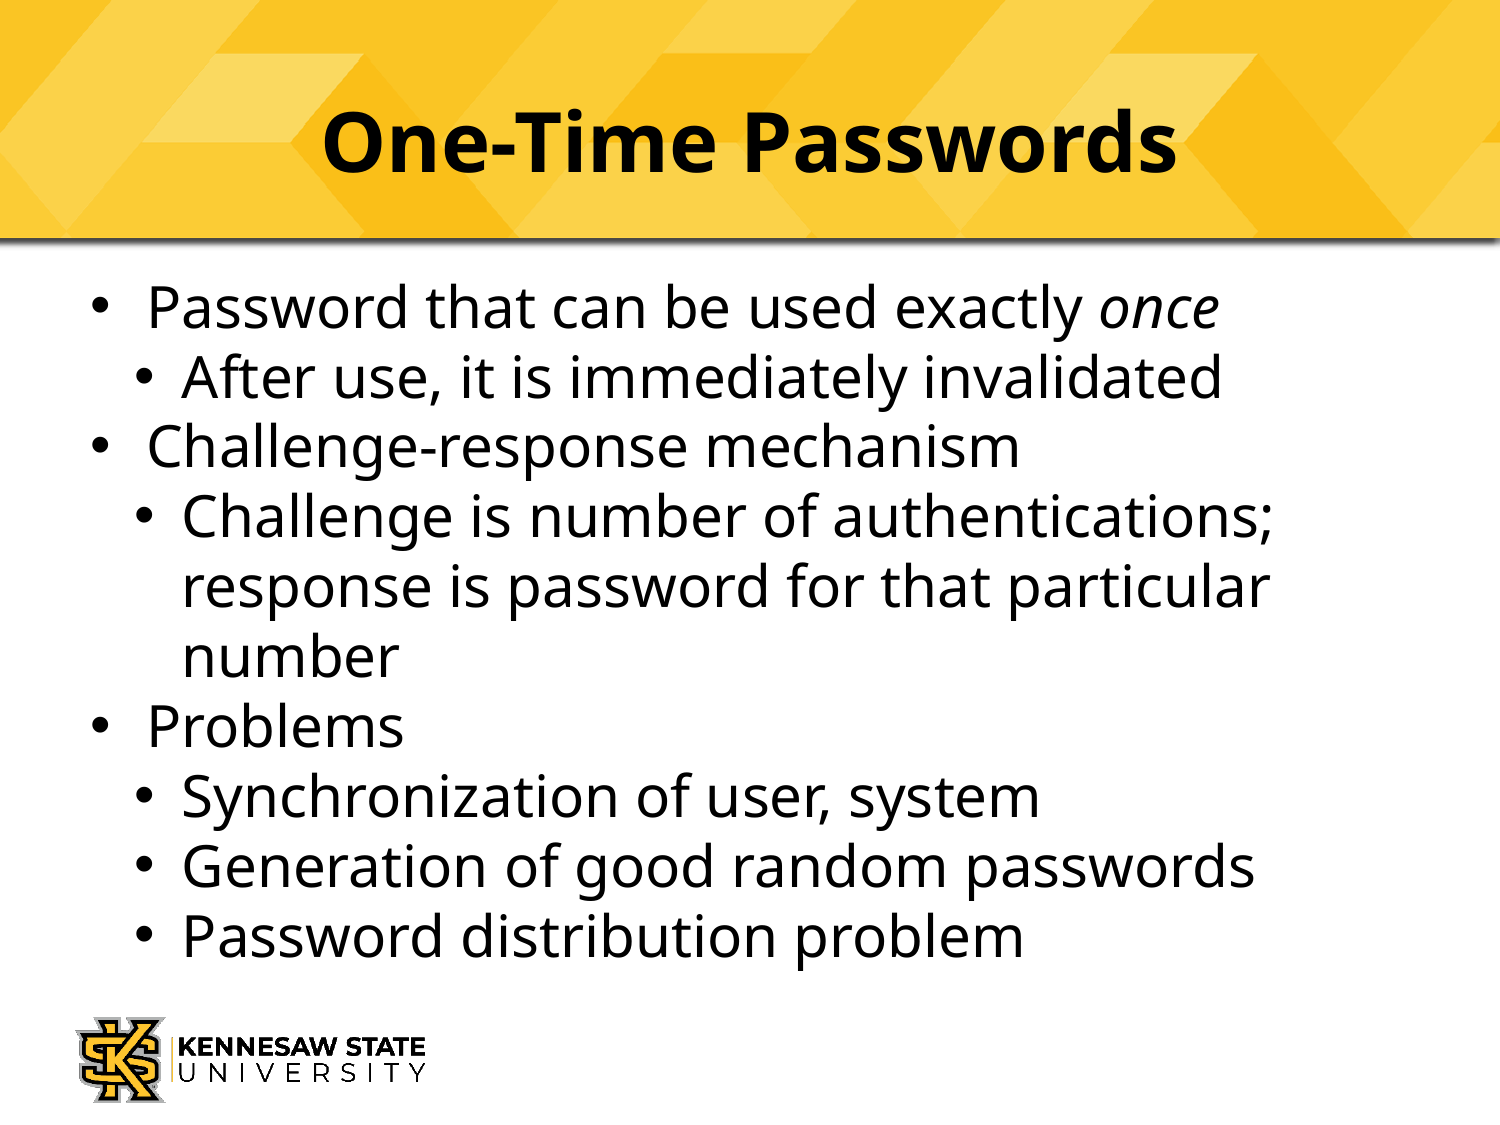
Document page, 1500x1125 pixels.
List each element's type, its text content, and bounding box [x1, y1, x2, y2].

title One-Time Passwords [75, 45, 1425, 233]
picture [75, 1017, 425, 1103]
list Password that can be used exactly once After use, it is immediately invalidated Challenge-response mechanism Challenge is number of authentications; response is password for that particular number Problems Synchronization of user, system Generation of good random passwords Password distribution problem [75, 262, 1425, 1005]
picture [0, 0, 1500, 251]
